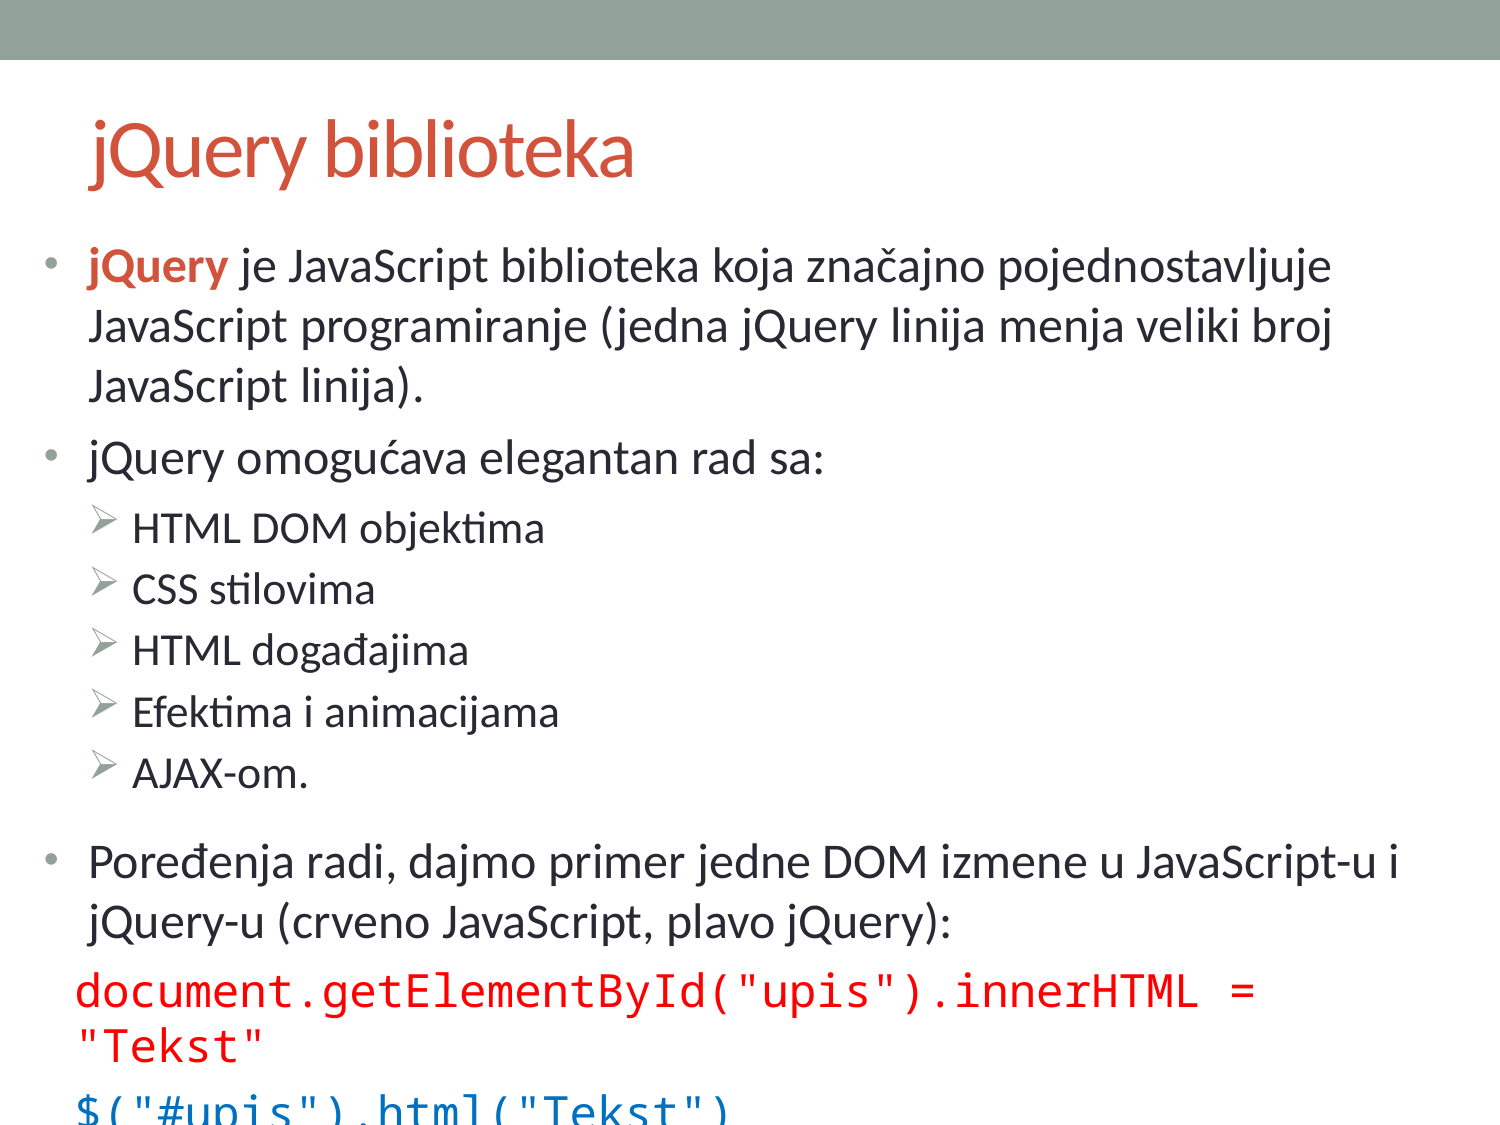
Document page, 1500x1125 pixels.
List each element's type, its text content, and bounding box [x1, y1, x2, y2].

list jQuery je JavaScript biblioteka koja značajno pojednostavljuje JavaScript programiranje (jedna jQuery linija menja veliki broj JavaScript linija). jQuery omogućava elegantan rad sa: HTML DOM objektima CSS stilovima HTML događajima Efektima i animacijama AJAX-om. Poređenja radi, dajmo primer jedne DOM izmene u JavaScript-u i jQuery-u (crveno JavaScript, plavo jQuery): document.getElementById("upis").innerHTML = "Tekst" $("#upis").html("Tekst") [0, 224, 1488, 1113]
title jQuery biblioteka [75, 62, 1425, 224]
